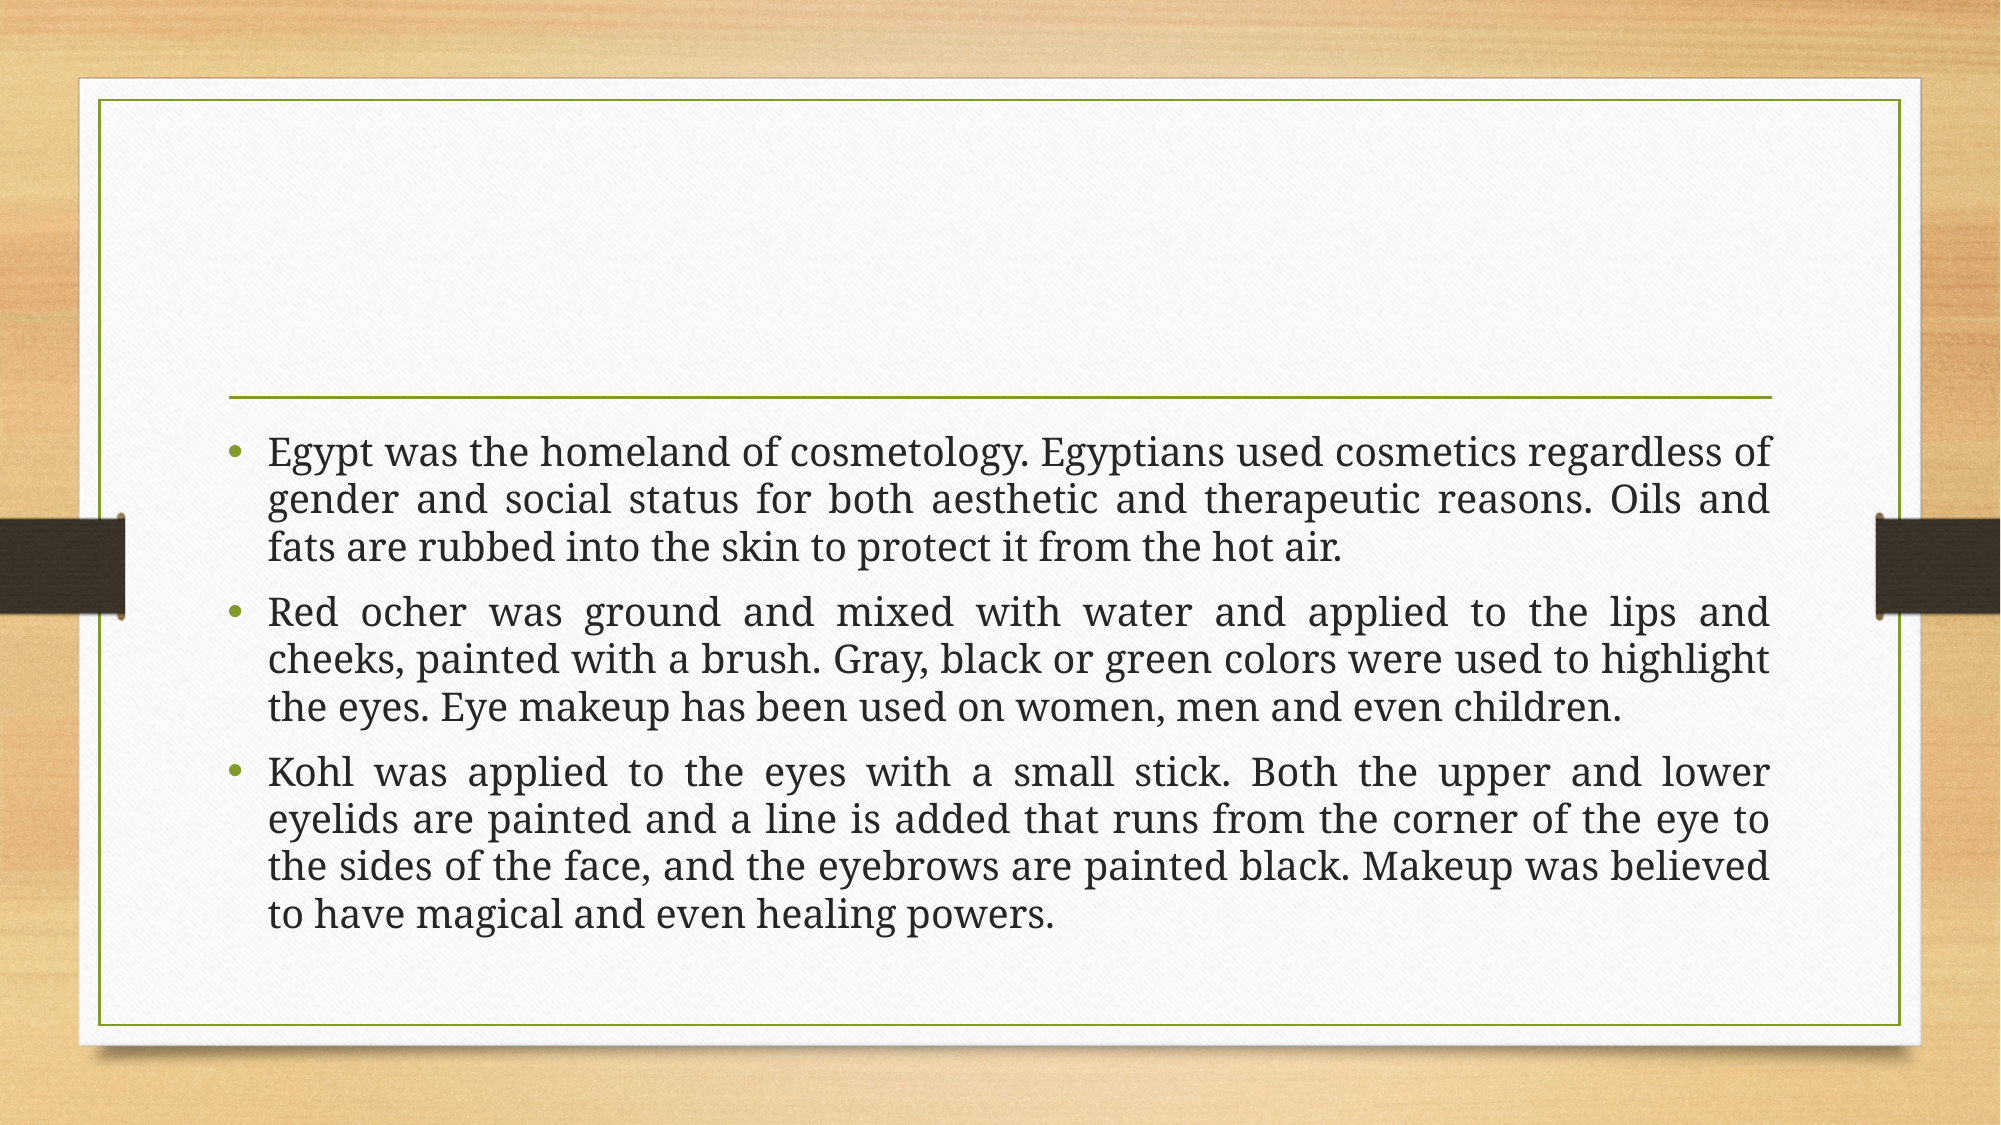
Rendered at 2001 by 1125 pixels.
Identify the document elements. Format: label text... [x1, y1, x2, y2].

list Egypt was the homeland of cosmetology. Egyptians used cosmetics regardless of gender and social status for both aesthetic and therapeutic reasons. Oils and fats are rubbed into the skin to protect it from the hot air. Red ocher was ground and mixed with water and applied to the lips and cheeks, painted with a brush. Gray, black or green colors were used to highlight the eyes. Eye makeup has been used on women, men and even children. Kohl was applied to the eyes with a small stick. Both the upper and lower eyelids are painted and a line is added that runs from the corner of the eye to the sides of the face, and the eyebrows are painted black. Makeup was believed to have magical and even healing powers. [212, 419, 1788, 964]
picture [0, 0, 2001, 1125]
